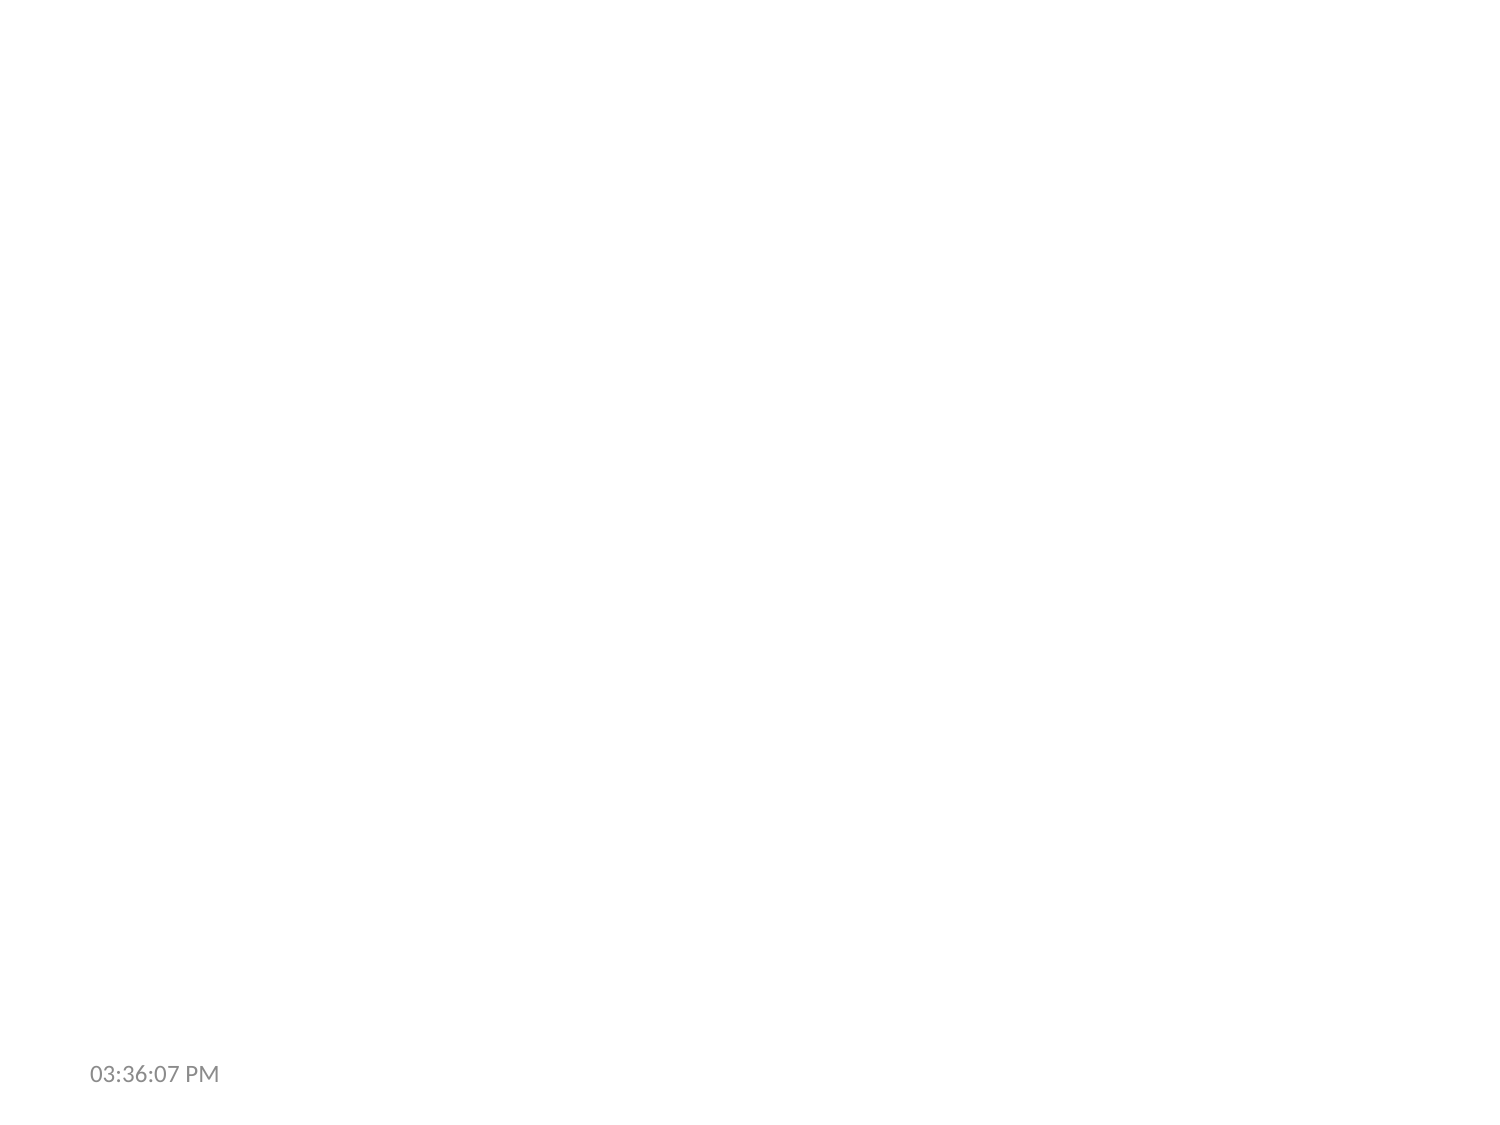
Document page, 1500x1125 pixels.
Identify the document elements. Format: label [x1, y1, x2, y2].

slide_number [75, 1042, 425, 1103]
